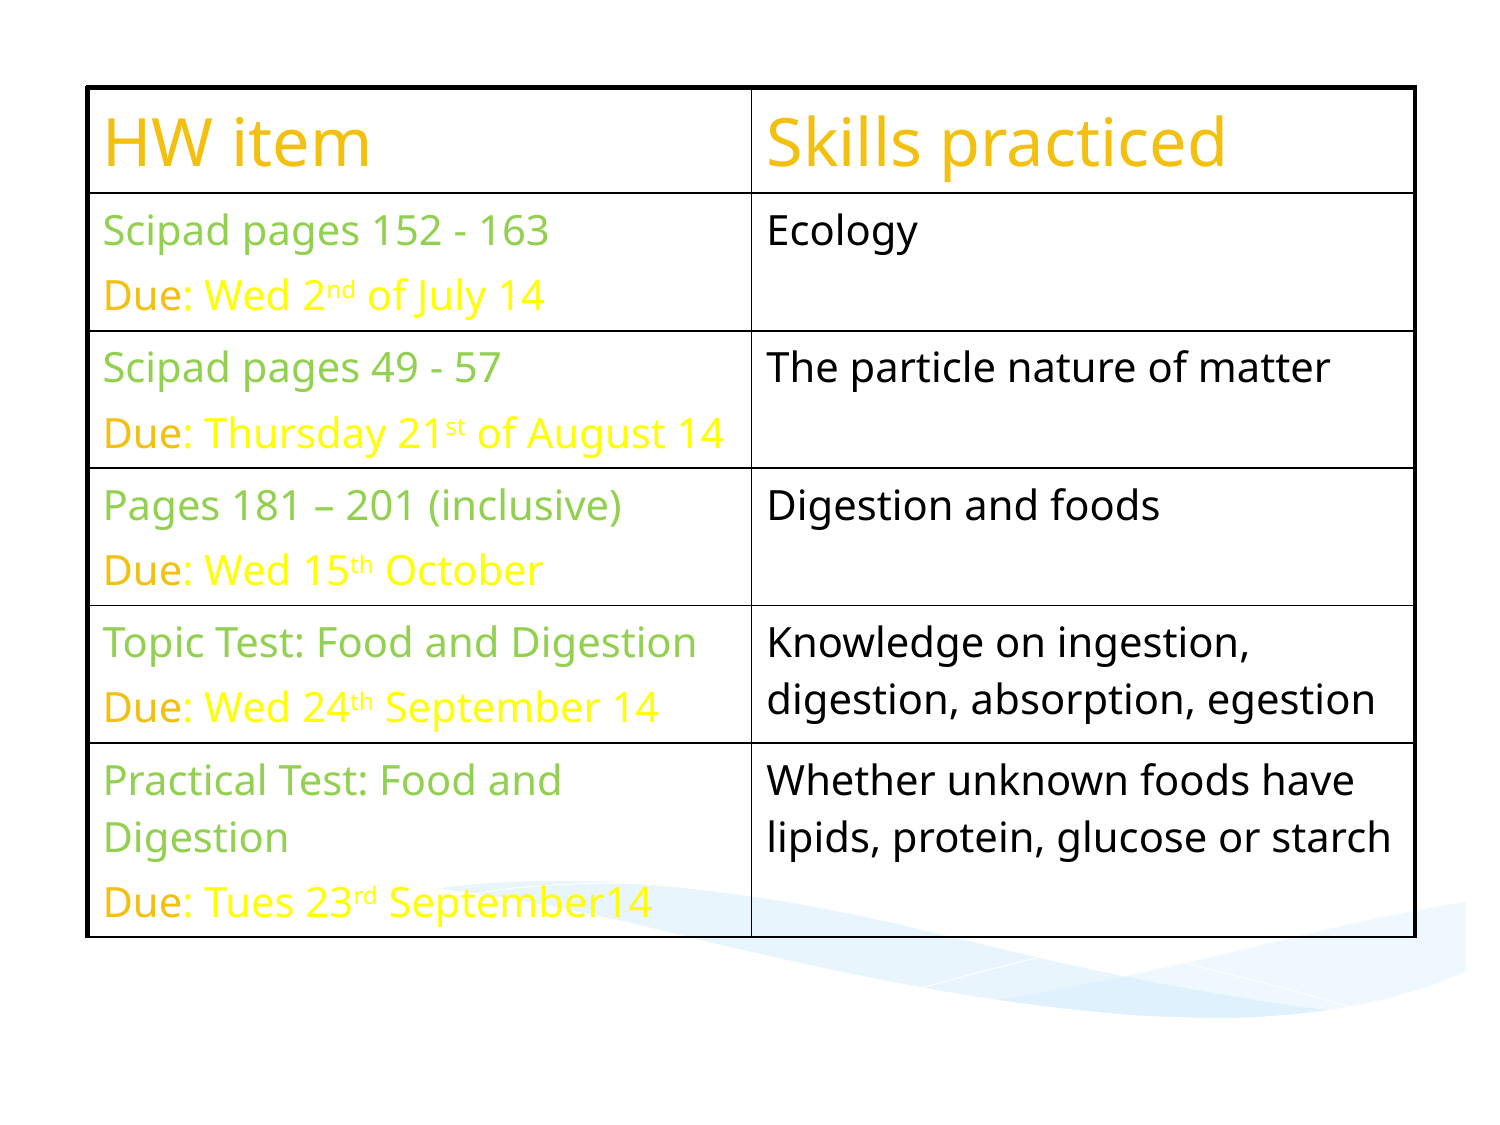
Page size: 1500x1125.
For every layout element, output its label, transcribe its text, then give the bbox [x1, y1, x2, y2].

table_cell Practical Test: Food and Digestion Due: Tues 23rd September14 [90, 744, 751, 936]
table_header Skills practiced [752, 90, 1413, 192]
table_cell Scipad pages 152 - 163 Due: Wed 2nd of July 14 [90, 194, 751, 330]
table_cell Whether unknown foods have lipids, protein, glucose or starch [752, 744, 1413, 936]
table_cell Digestion and foods [752, 469, 1413, 605]
table_cell Pages 181 – 201 (inclusive) Due: Wed 15th October [90, 469, 751, 605]
table_cell Topic Test: Food and Digestion Due: Wed 24th September 14 [90, 606, 751, 742]
table_header HW item [90, 90, 751, 192]
table_cell Knowledge on ingestion, digestion, absorption, egestion [752, 606, 1413, 742]
table_cell Ecology [752, 194, 1413, 330]
table_cell Scipad pages 49 - 57 Due: Thursday 21st of August 14 [90, 332, 751, 467]
table_cell The particle nature of matter [752, 332, 1413, 467]
